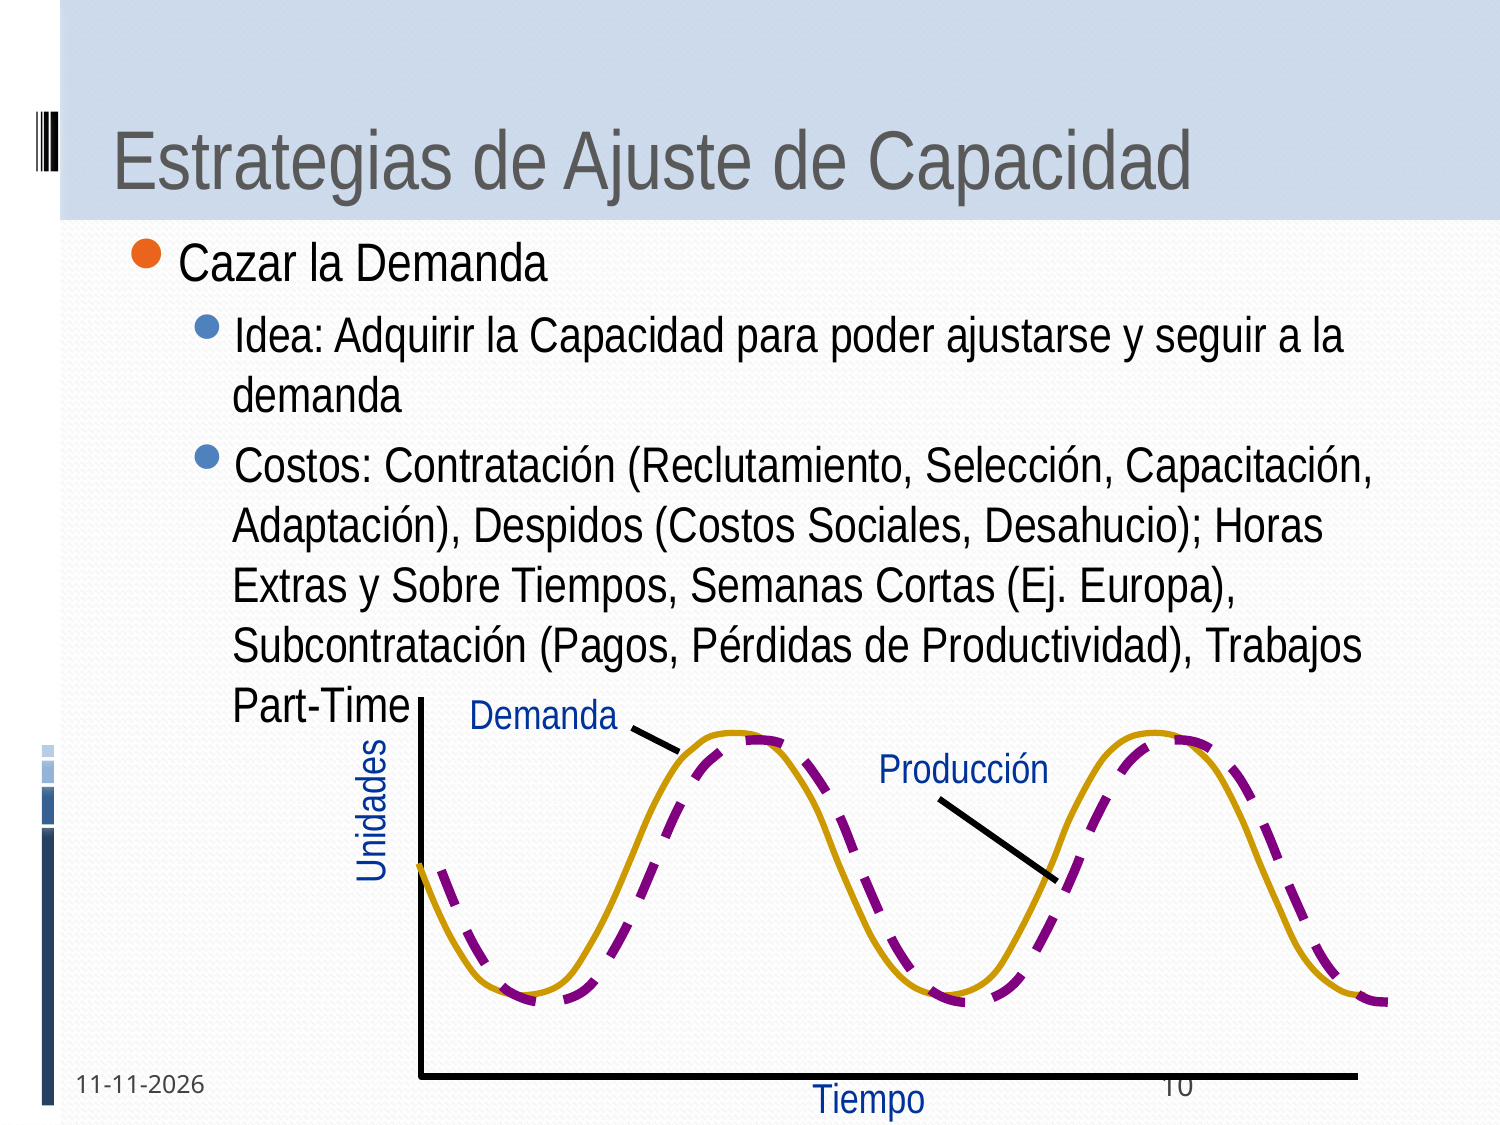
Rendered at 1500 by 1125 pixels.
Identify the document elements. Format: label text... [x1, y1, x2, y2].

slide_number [75, 1042, 243, 1103]
title Estrategias de Ajuste de Capacidad [111, 18, 1436, 207]
text_box [418, 746, 726, 995]
text_box [420, 870, 1359, 1077]
text_box [420, 697, 659, 890]
text_box Unidades [336, 709, 402, 899]
text_box [727, 732, 766, 745]
text_box Producción [863, 734, 1126, 799]
text_box Tiempo [797, 1064, 962, 1125]
slide_number 10 [1068, 1077, 1194, 1107]
text_box [1126, 732, 1185, 764]
text_box [441, 739, 1388, 1003]
text_box [887, 799, 1105, 950]
text_box Demanda [454, 680, 727, 746]
text_box [867, 930, 936, 995]
list Cazar la Demanda Idea: Adquirir la Capacidad para poder ajustarse y seguir a la demanda Costos: Contratación (Reclutamiento, Selección, Capacitación, Adaptación), Despidos (Costos Sociales, Desahucio); Horas Extras y Sobre Tiempos, Semanas Cortas (Ej. Europa), Subcontratación (Pagos, Pérdidas de Productividad), Trabajos Part-Time [111, 219, 1436, 1038]
